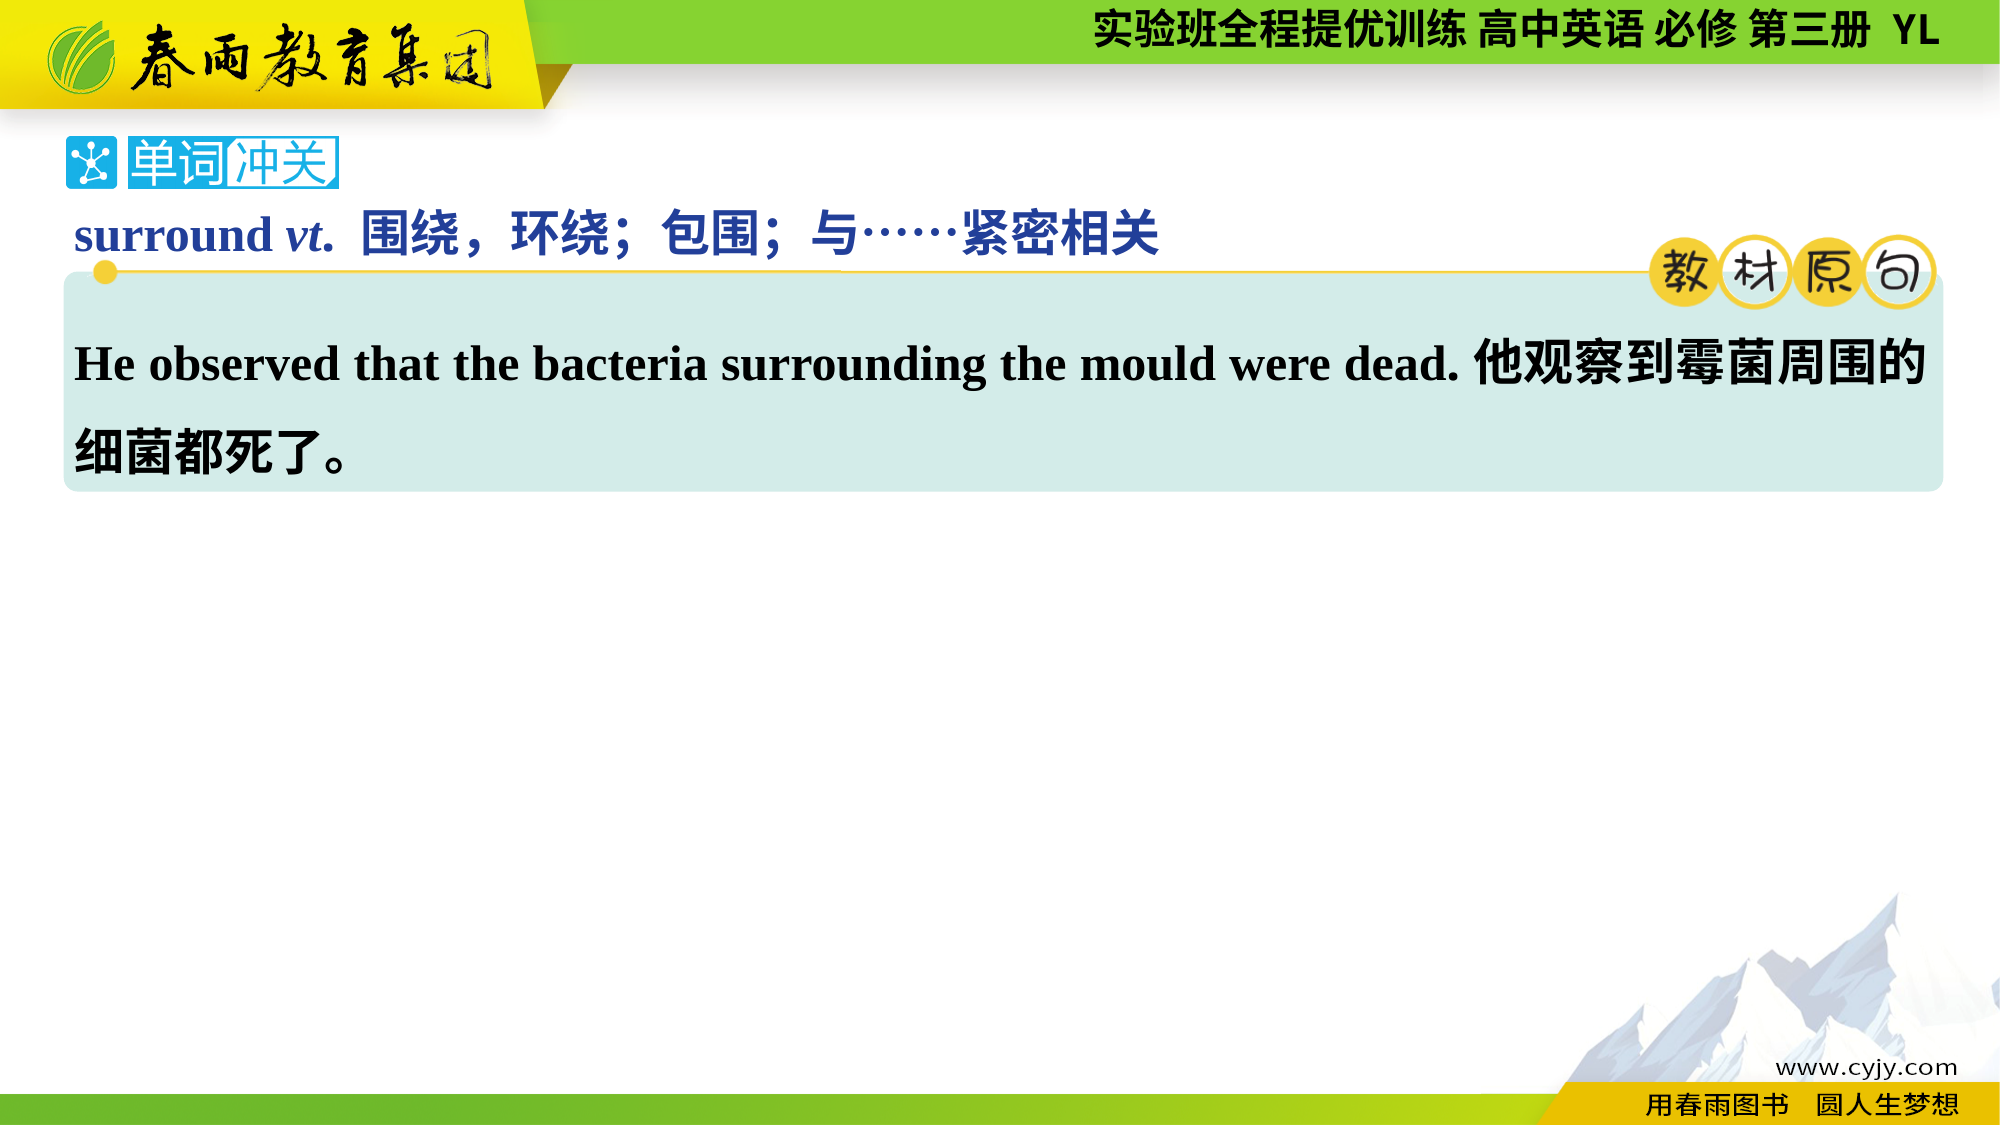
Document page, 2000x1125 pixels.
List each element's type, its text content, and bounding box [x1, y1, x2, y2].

picture [0, 0, 2000, 1125]
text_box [87, 225, 1938, 312]
list surround vt. 围绕，环绕；包围；与……紧密相关 He observed that the bacteria surrounding the mould were dead.他观察到霉菌周围的细菌都死了。 [59, 164, 1944, 492]
